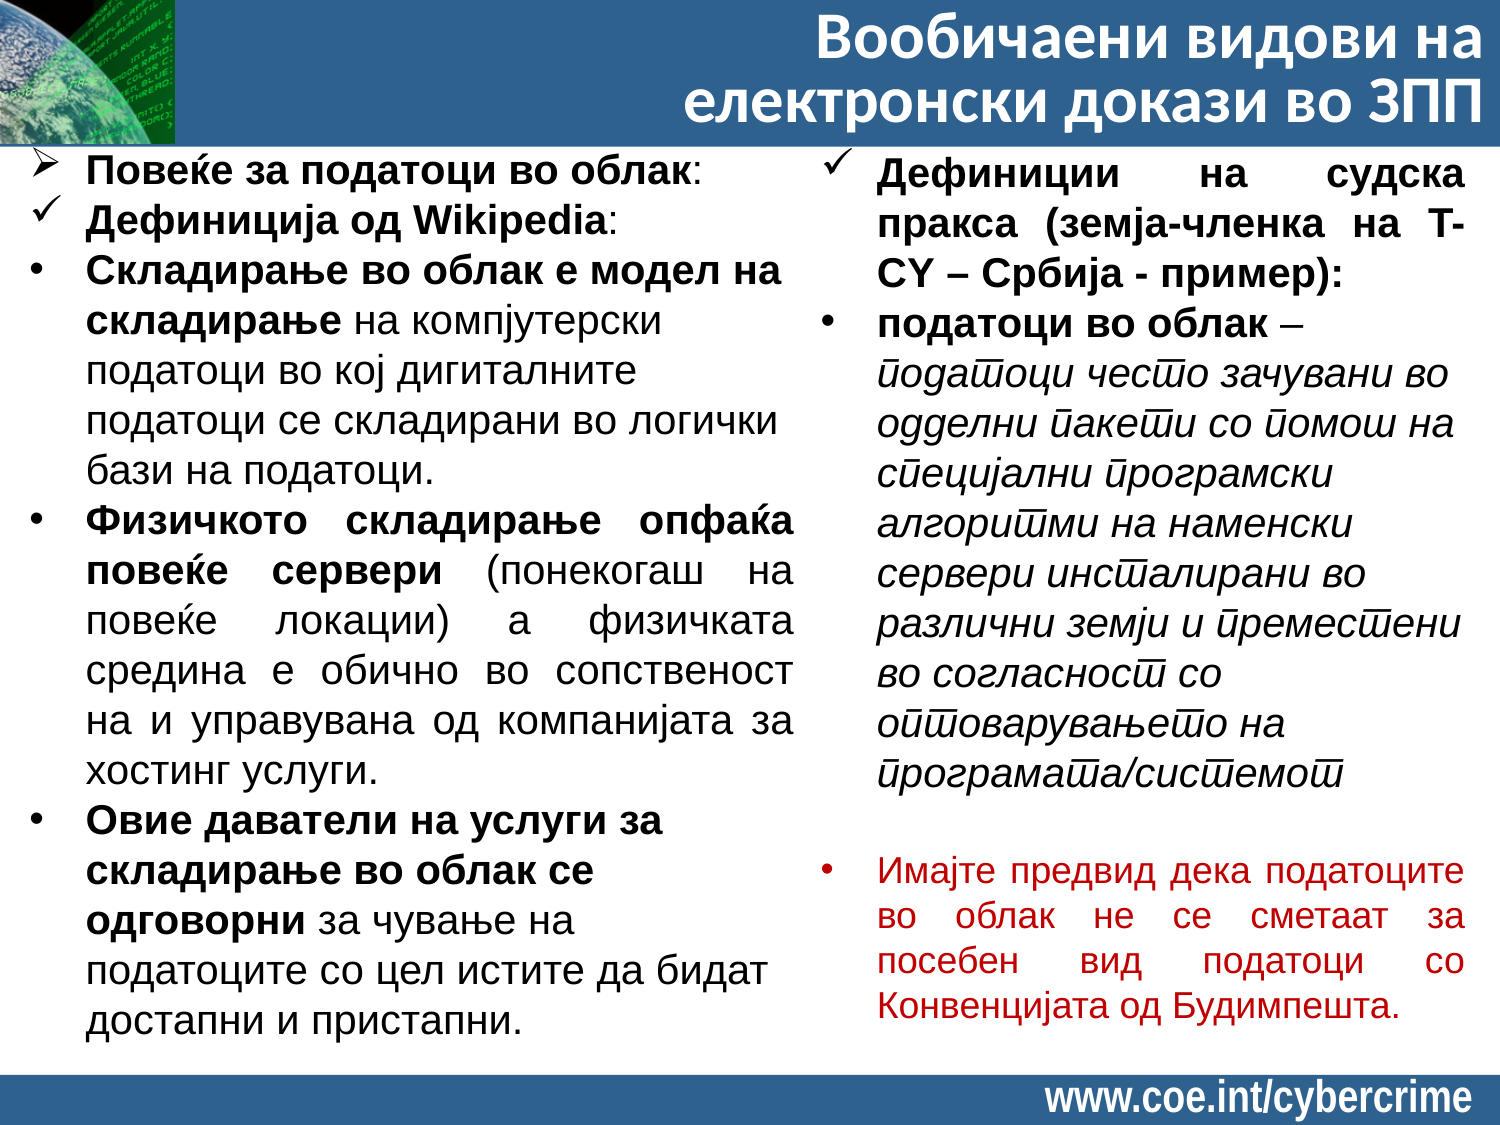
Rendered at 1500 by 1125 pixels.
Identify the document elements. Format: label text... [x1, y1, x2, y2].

text_box Повеќе за податоци во облак: Дефиниција од Wikipedia: Складирање во облак е модел на складирање на компјутерски податоци во кој дигиталните податоци се складирани во логички бази на податоци. Физичкото складирање опфаќа повеќе сервери (понекогаш на повеќе локации) а физичката средина е обично во сопственост на и управувана од компанијата за хостинг услуги. Овие даватели на услуги за складирање во облак се одговорни за чување на податоците со цел истите да бидат достапни и пристапни. [14, 135, 809, 1051]
text_box Вообичаени видови на електронски докази во ЗПП [179, 0, 1500, 149]
picture [0, 0, 175, 144]
text_box www.coe.int/cybercrime [1030, 1059, 1500, 1125]
text_box [0, 1073, 1030, 1125]
text_box Дефиниции на судска пракса (земја-членка на T-CY – Србија - пример): податоци во облак – податоци често зачувани во одделни пакети со помош на специјални програмски алгоритми на наменски сервери инсталирани во различни земји и преместени во согласност со оптоварувањето на програмата/системот Имајте предвид дека податоците во облак не се сметаат за посебен вид податоци со Конвенцијата од Будимпешта. [805, 138, 1480, 1034]
